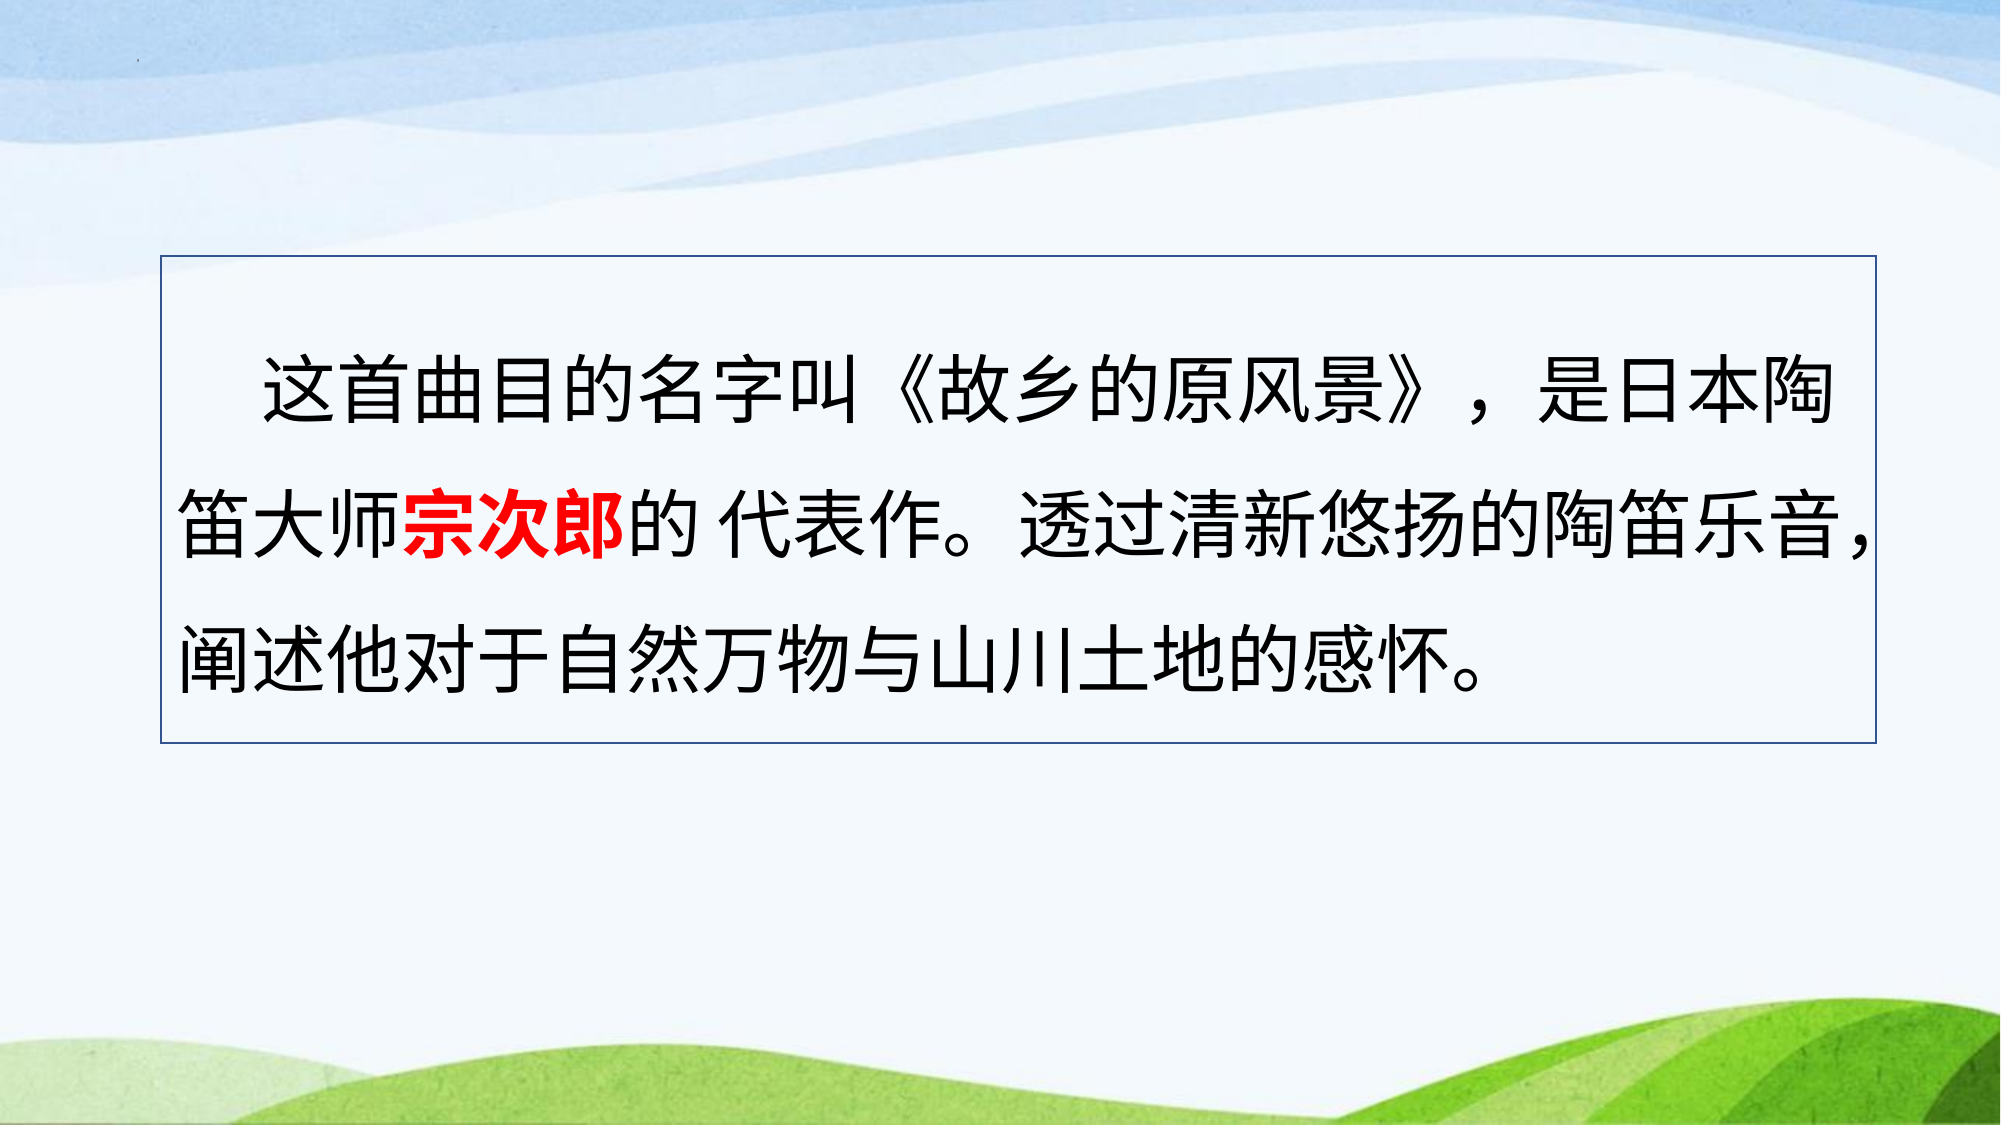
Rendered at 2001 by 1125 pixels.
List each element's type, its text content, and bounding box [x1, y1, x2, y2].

text_box 这首曲目的名字叫《故乡的原风景》，是日本陶笛大师宗次郎的 代表作。透过清新悠扬的陶笛乐音，阐述他对于自然万物与山川土地的感怀。 [160, 255, 1877, 744]
picture [0, 0, 2001, 1125]
